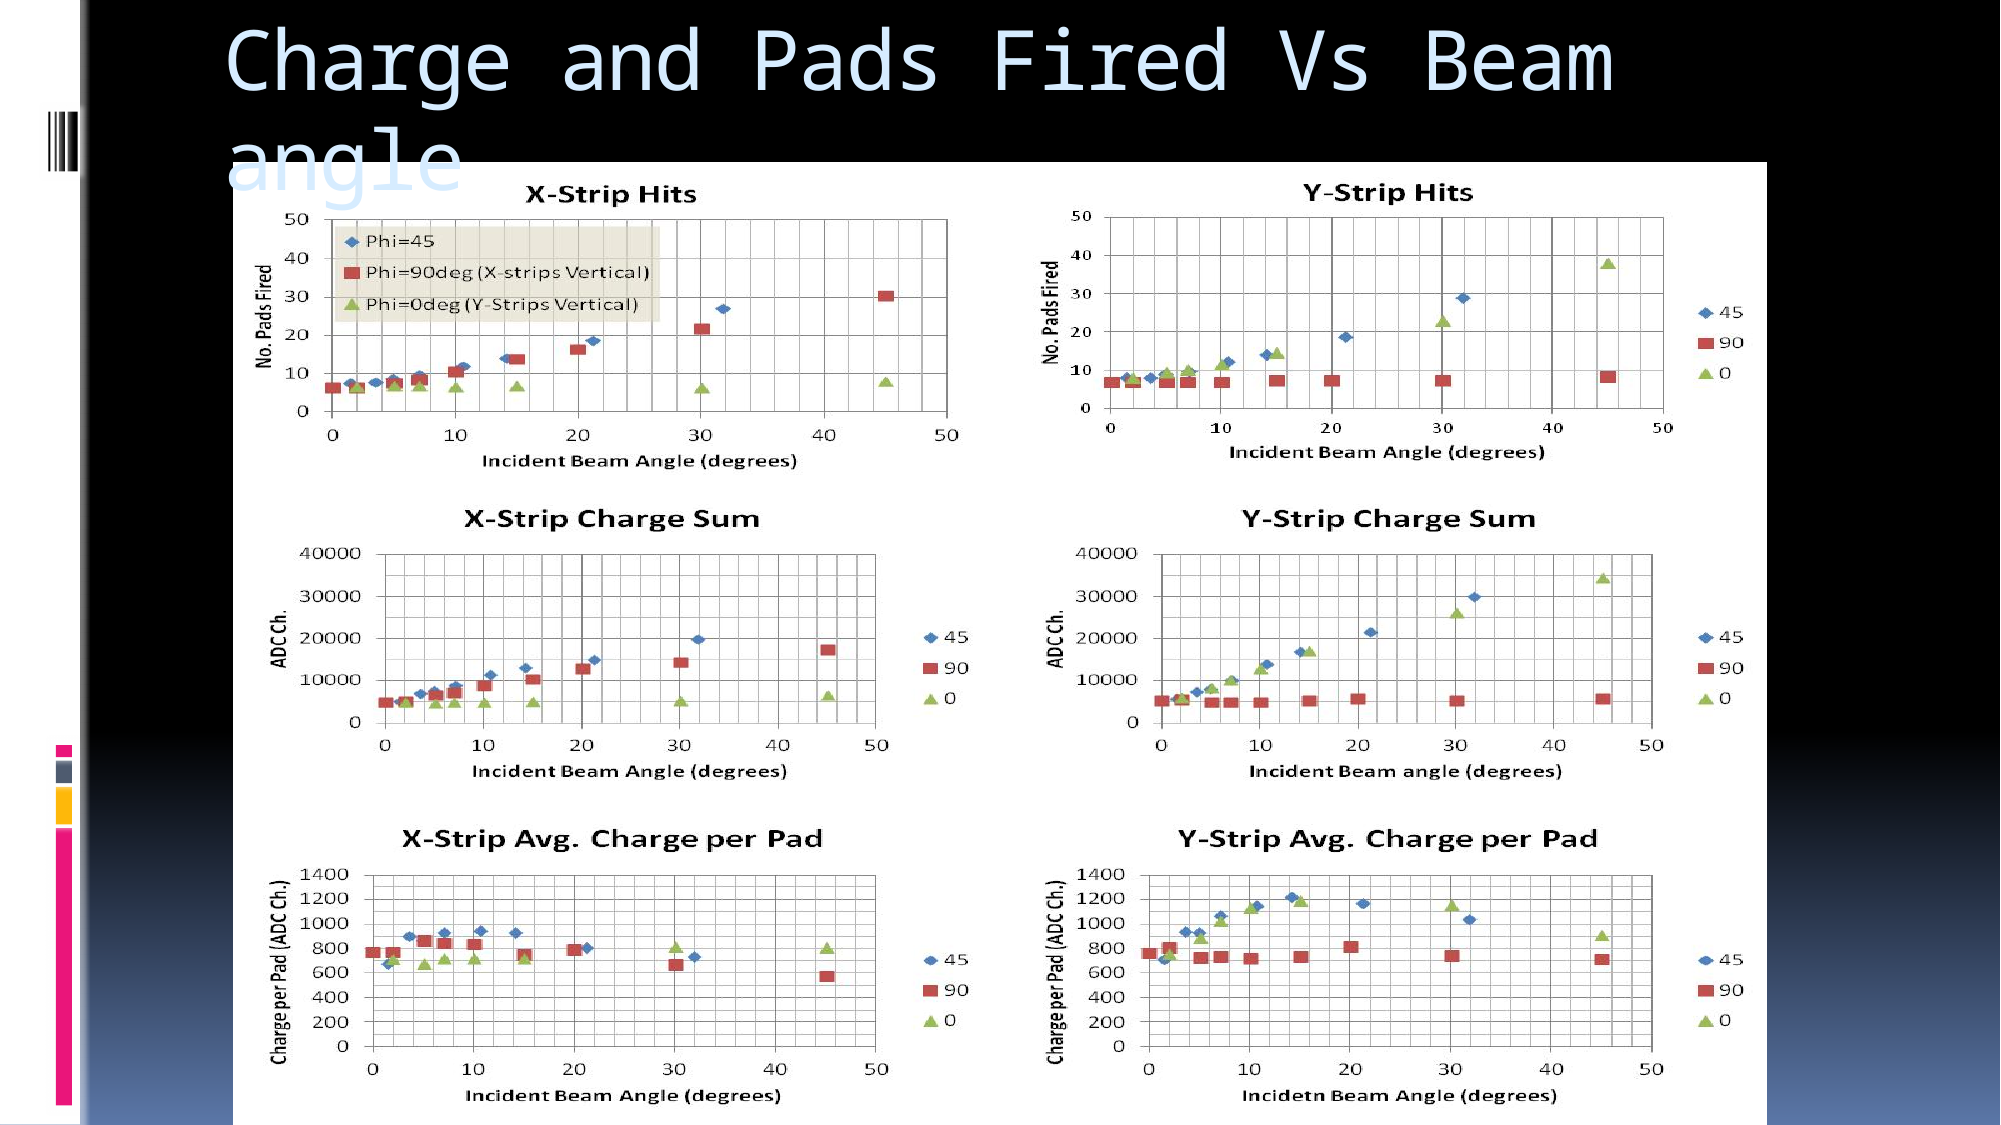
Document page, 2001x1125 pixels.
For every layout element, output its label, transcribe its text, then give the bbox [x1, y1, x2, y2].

picture [232, 162, 1768, 1125]
title Charge and Pads Fired Vs Beam angle [208, 0, 1909, 150]
